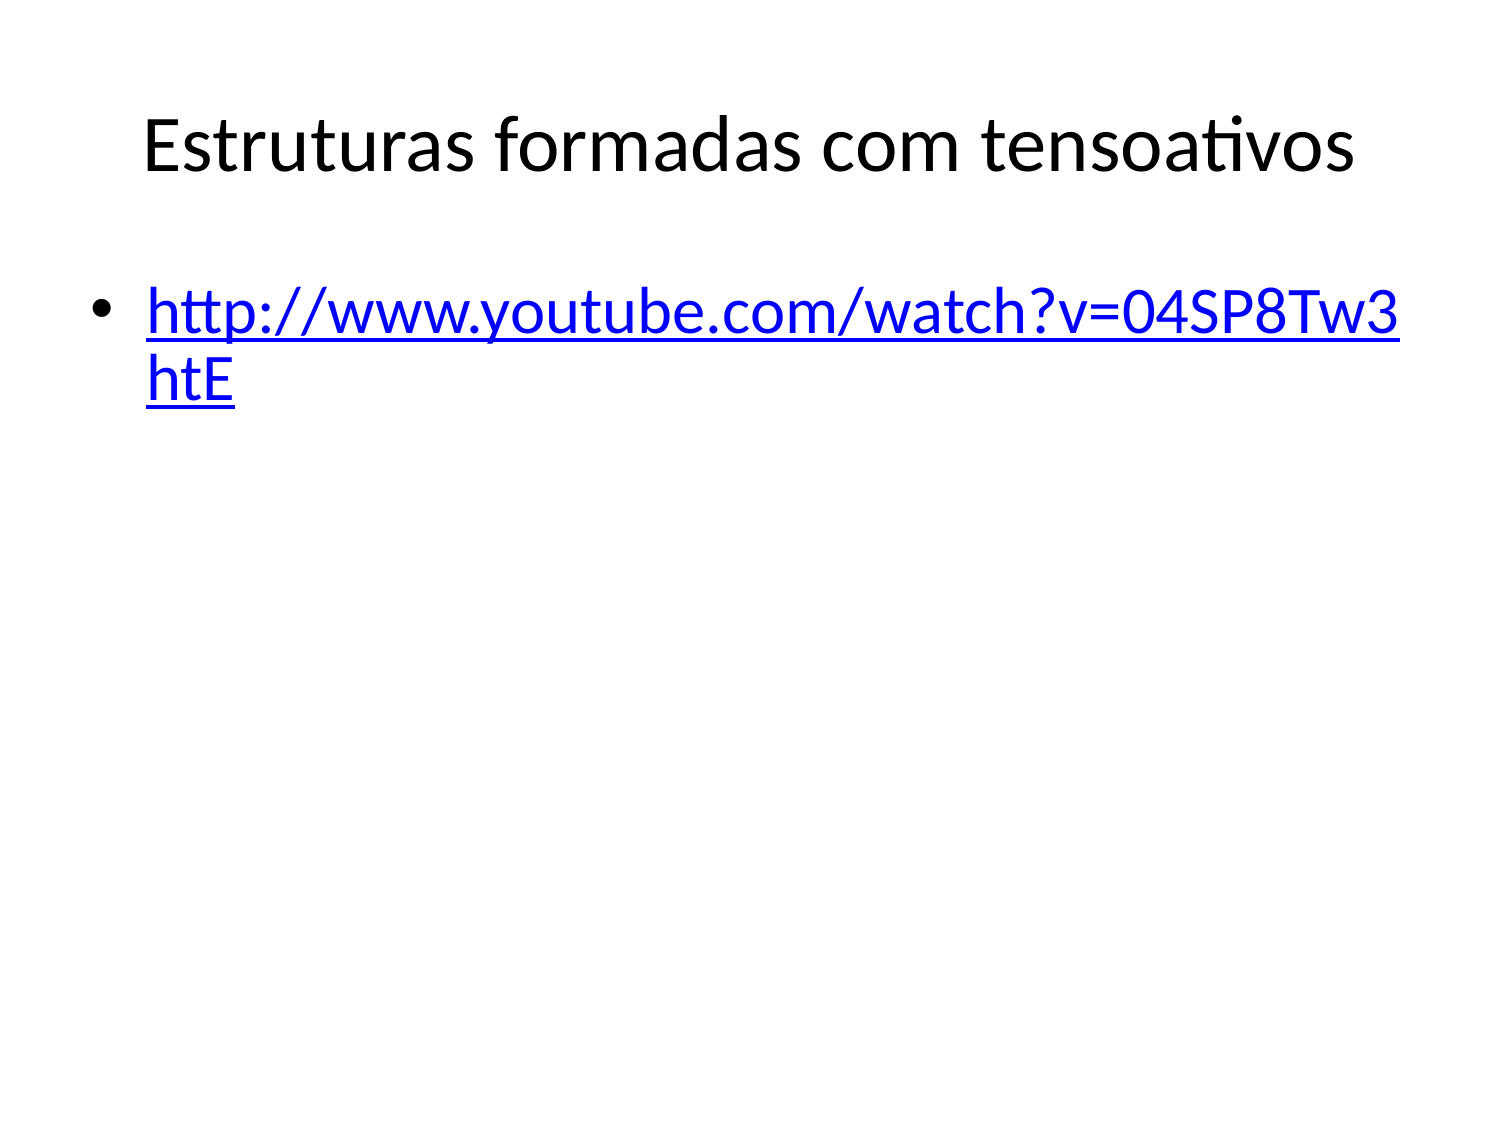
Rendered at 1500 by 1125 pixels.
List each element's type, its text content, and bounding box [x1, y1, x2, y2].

title Estruturas formadas com tensoativos [75, 45, 1425, 233]
list http://www.youtube.com/watch?v=04SP8Tw3htE [75, 259, 1425, 1003]
